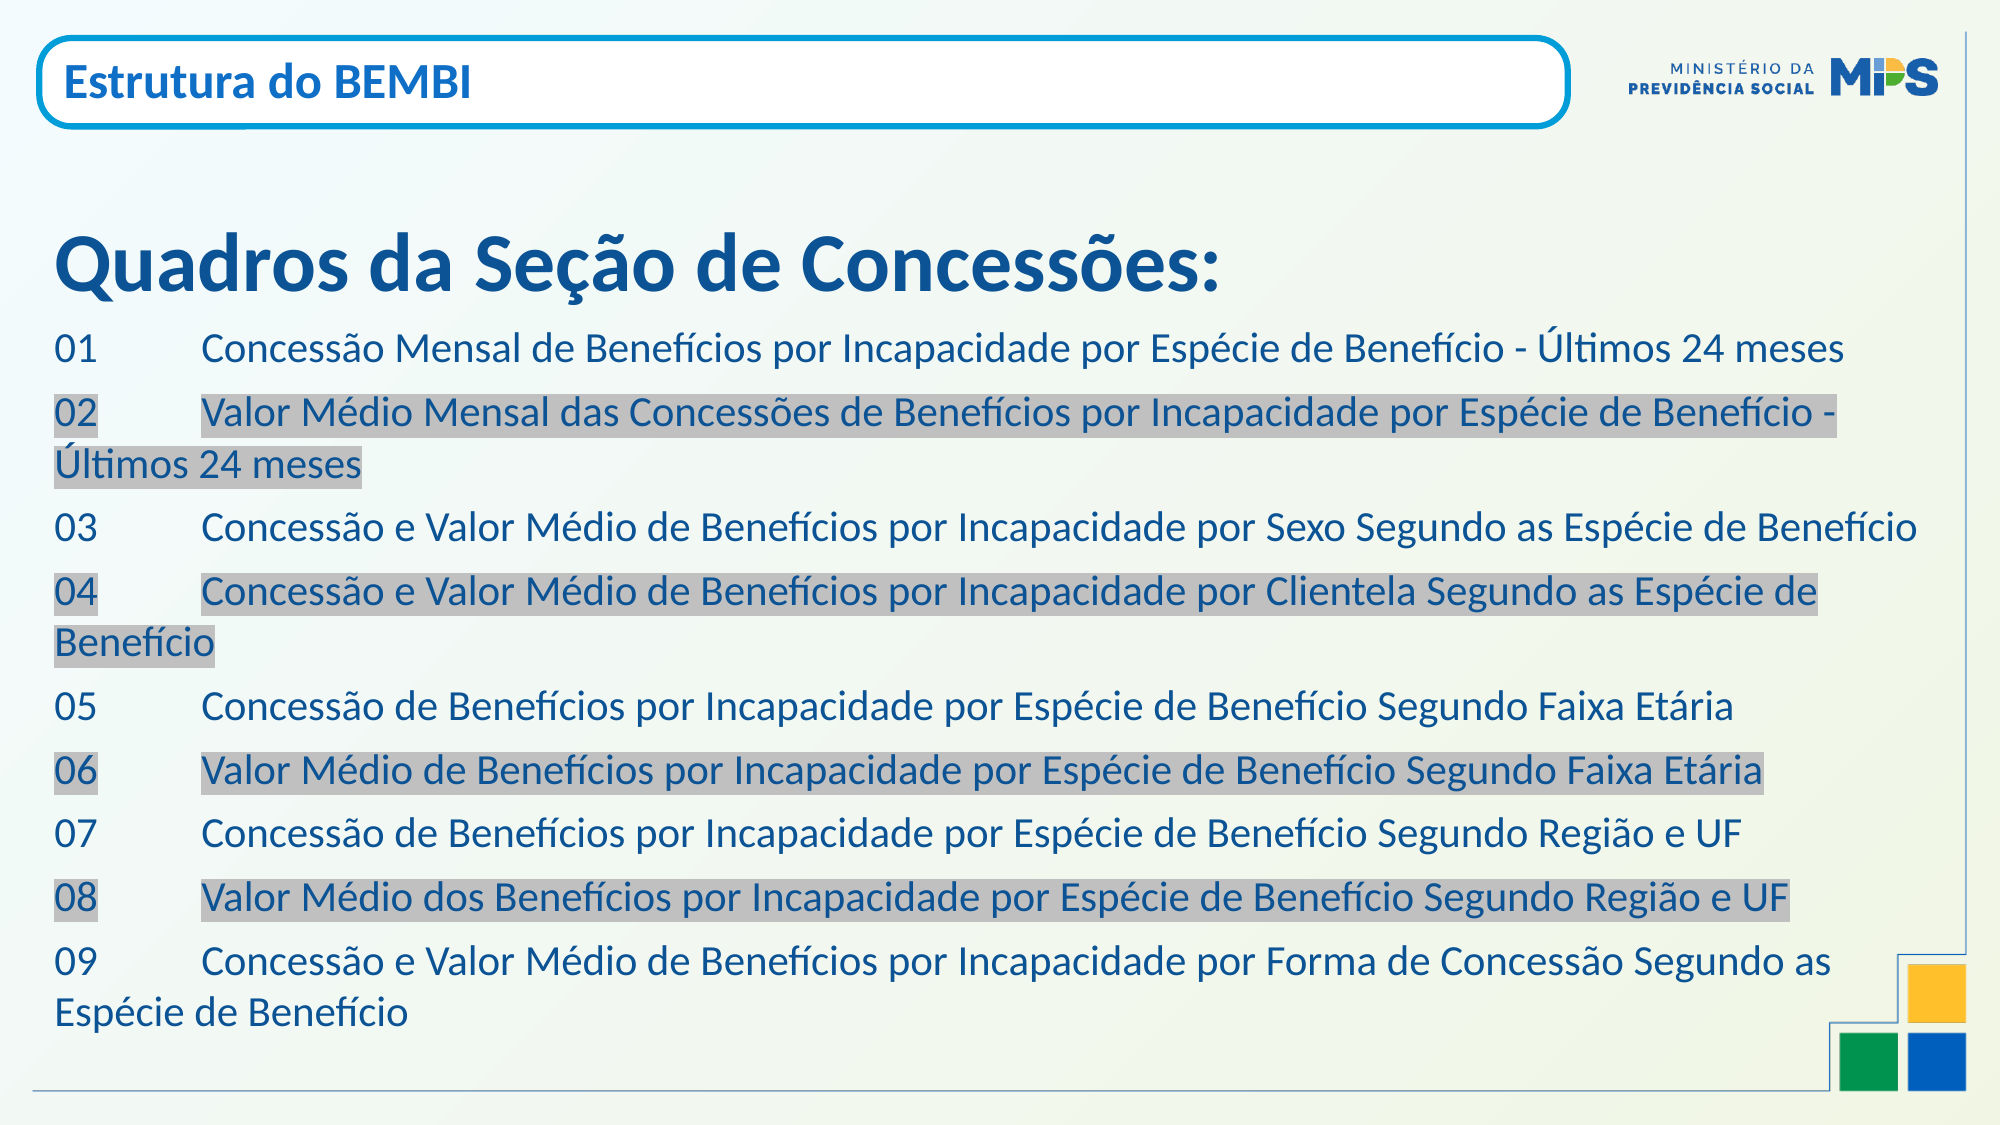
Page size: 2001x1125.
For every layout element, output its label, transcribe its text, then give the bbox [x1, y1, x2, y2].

text_box Estrutura do BEMBI [37, 35, 1570, 129]
picture [0, 0, 2000, 1125]
text_box Quadros da Seção de Concessões: 01 Concessão Mensal de Benefícios por Incapacidade por Espécie de Benefício - Últimos 24 meses 02 Valor Médio Mensal das Concessões de Benefícios por Incapacidade por Espécie de Benefício - Últimos 24 meses 03 Concessão e Valor Médio de Benefícios por Incapacidade por Sexo Segundo as Espécie de Benefício 04 Concessão e Valor Médio de Benefícios por Incapacidade por Clientela Segundo as Espécie de Benefício 05 Concessão de Benefícios por Incapacidade por Espécie de Benefício Segundo Faixa Etária 06 Valor Médio de Benefícios por Incapacidade por Espécie de Benefício Segundo Faixa Etária 07 Concessão de Benefícios por Incapacidade por Espécie de Benefício Segundo Região e UF 08 Valor Médio dos Benefícios por Incapacidade por Espécie de Benefício Segundo Região e UF 09 Concessão e Valor Médio de Benefícios por Incapacidade por Forma de Concessão Segundo as Espécie de Benefício [46, 198, 1933, 1095]
